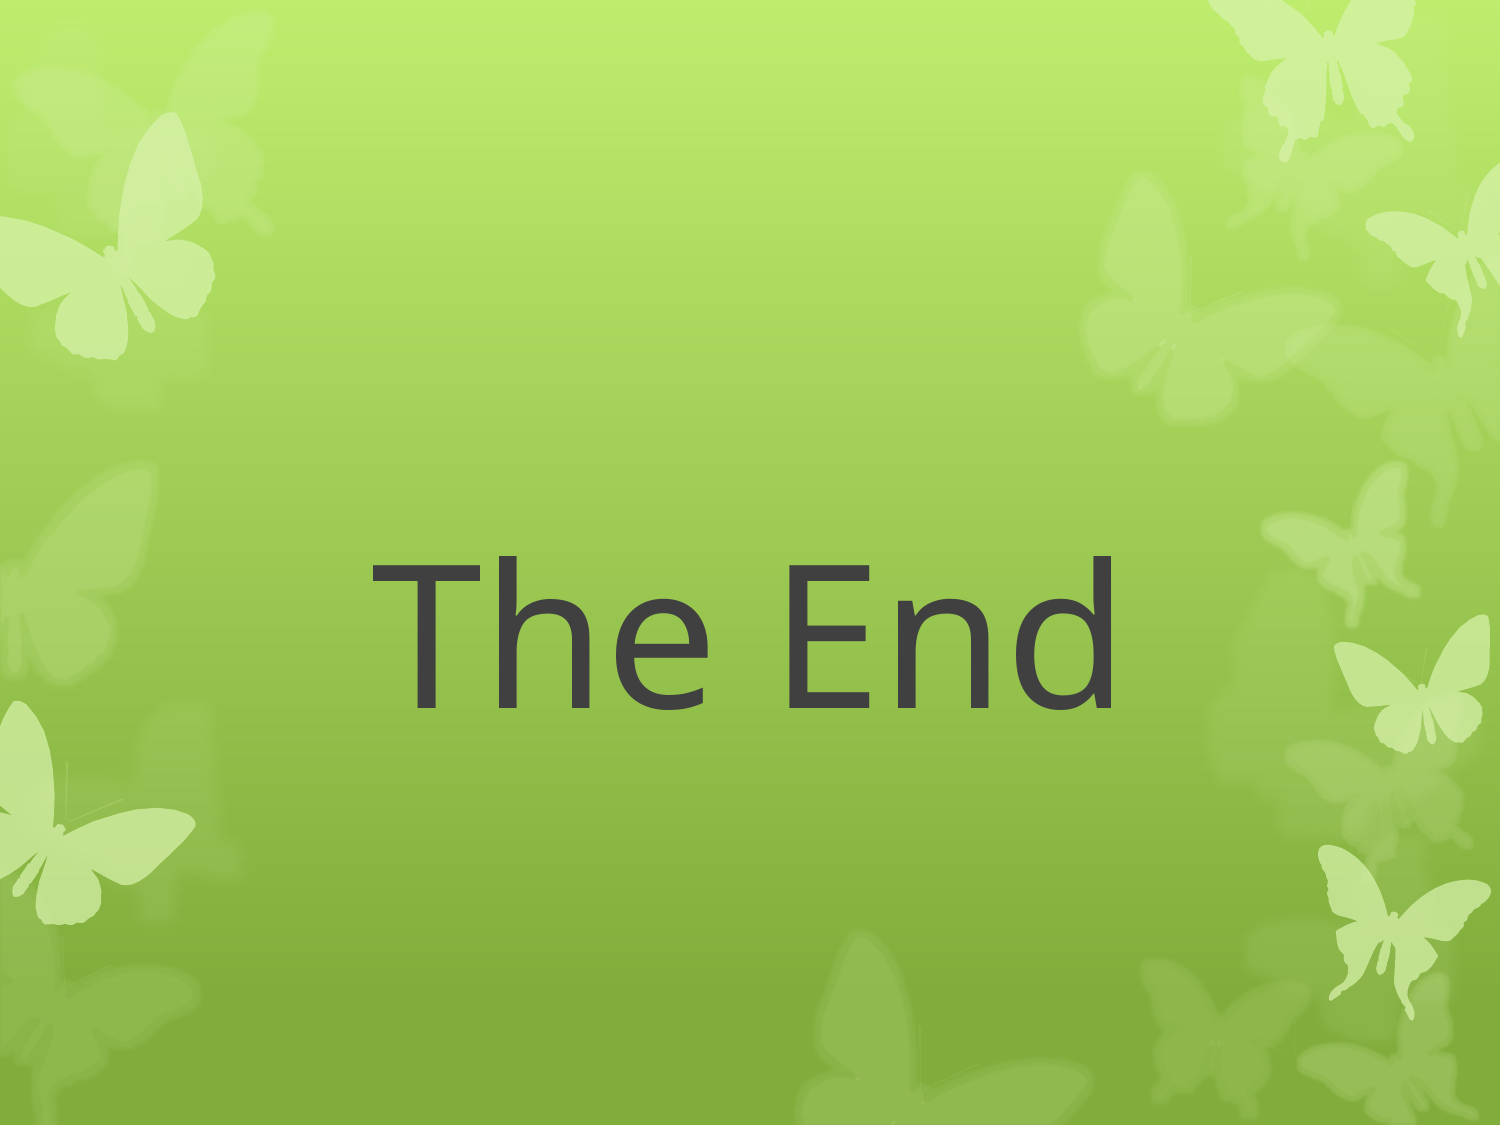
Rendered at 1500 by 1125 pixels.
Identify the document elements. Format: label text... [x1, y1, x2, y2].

list The End [165, 296, 1335, 962]
